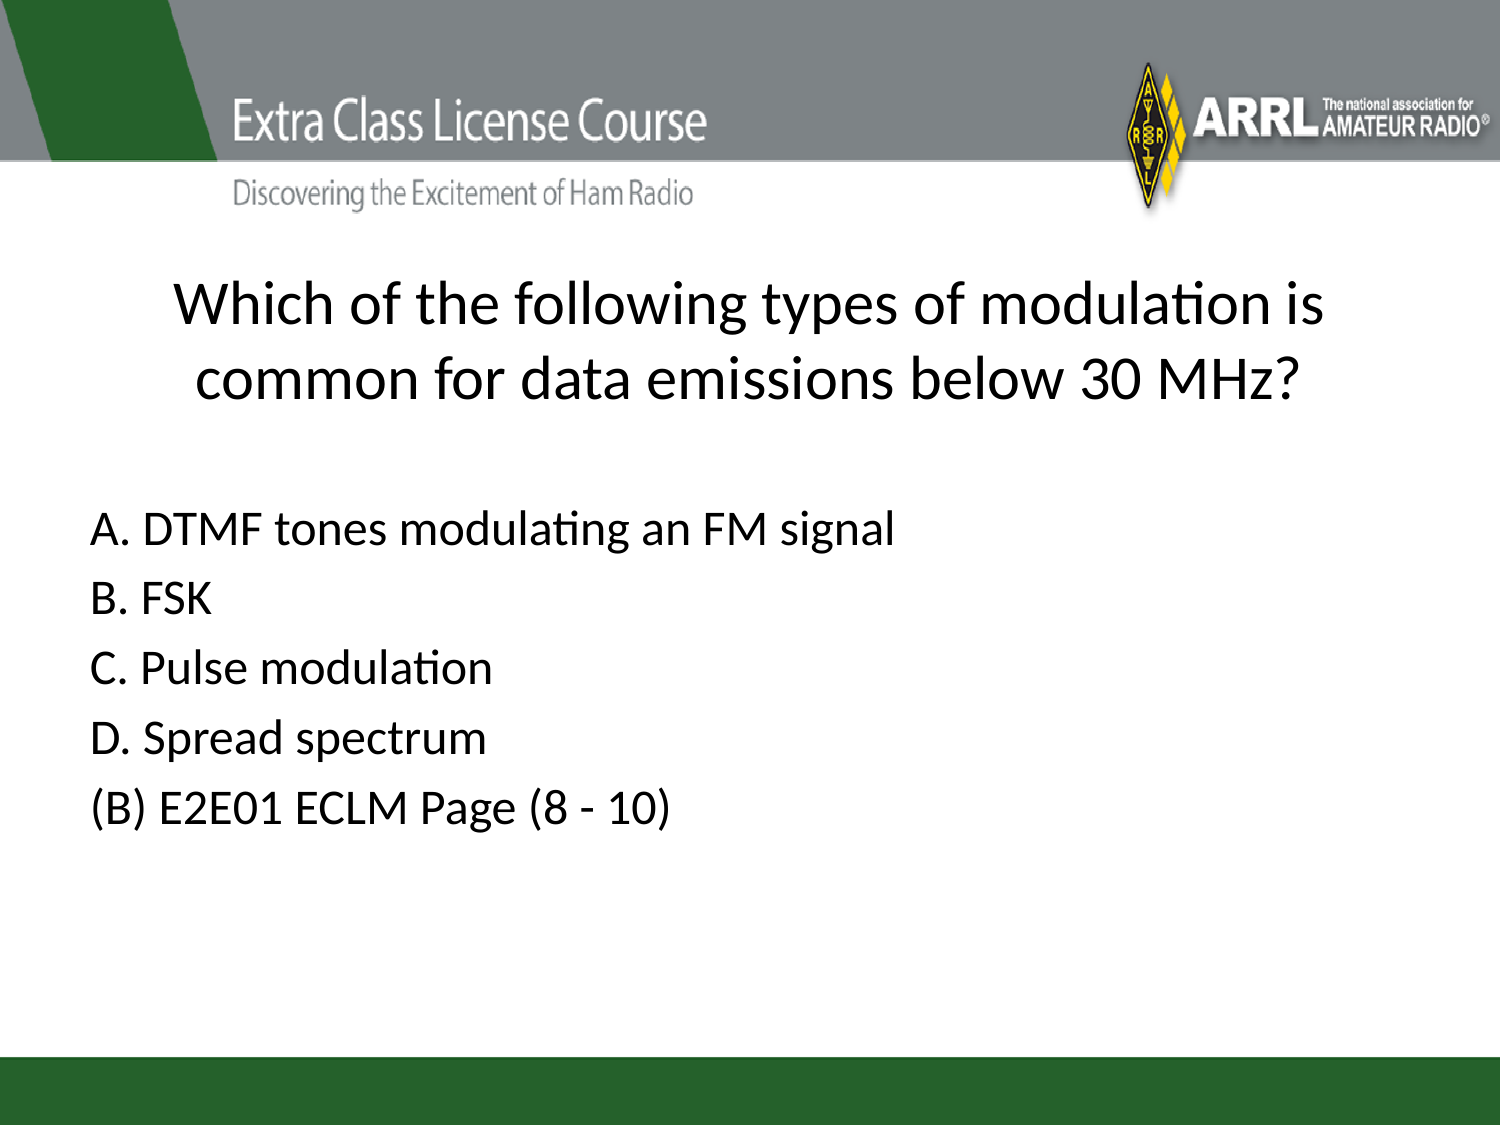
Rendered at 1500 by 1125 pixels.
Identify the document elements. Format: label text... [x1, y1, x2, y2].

list A. DTMF tones modulating an FM signal B. FSK C. Pulse modulation D. Spread spectrum (B) E2E01 ECLM Page (8 - 10) [75, 487, 1425, 1005]
title Which of the following types of modulation is common for data emissions below 30 MHz? [75, 254, 1425, 435]
picture [0, 0, 1500, 1125]
